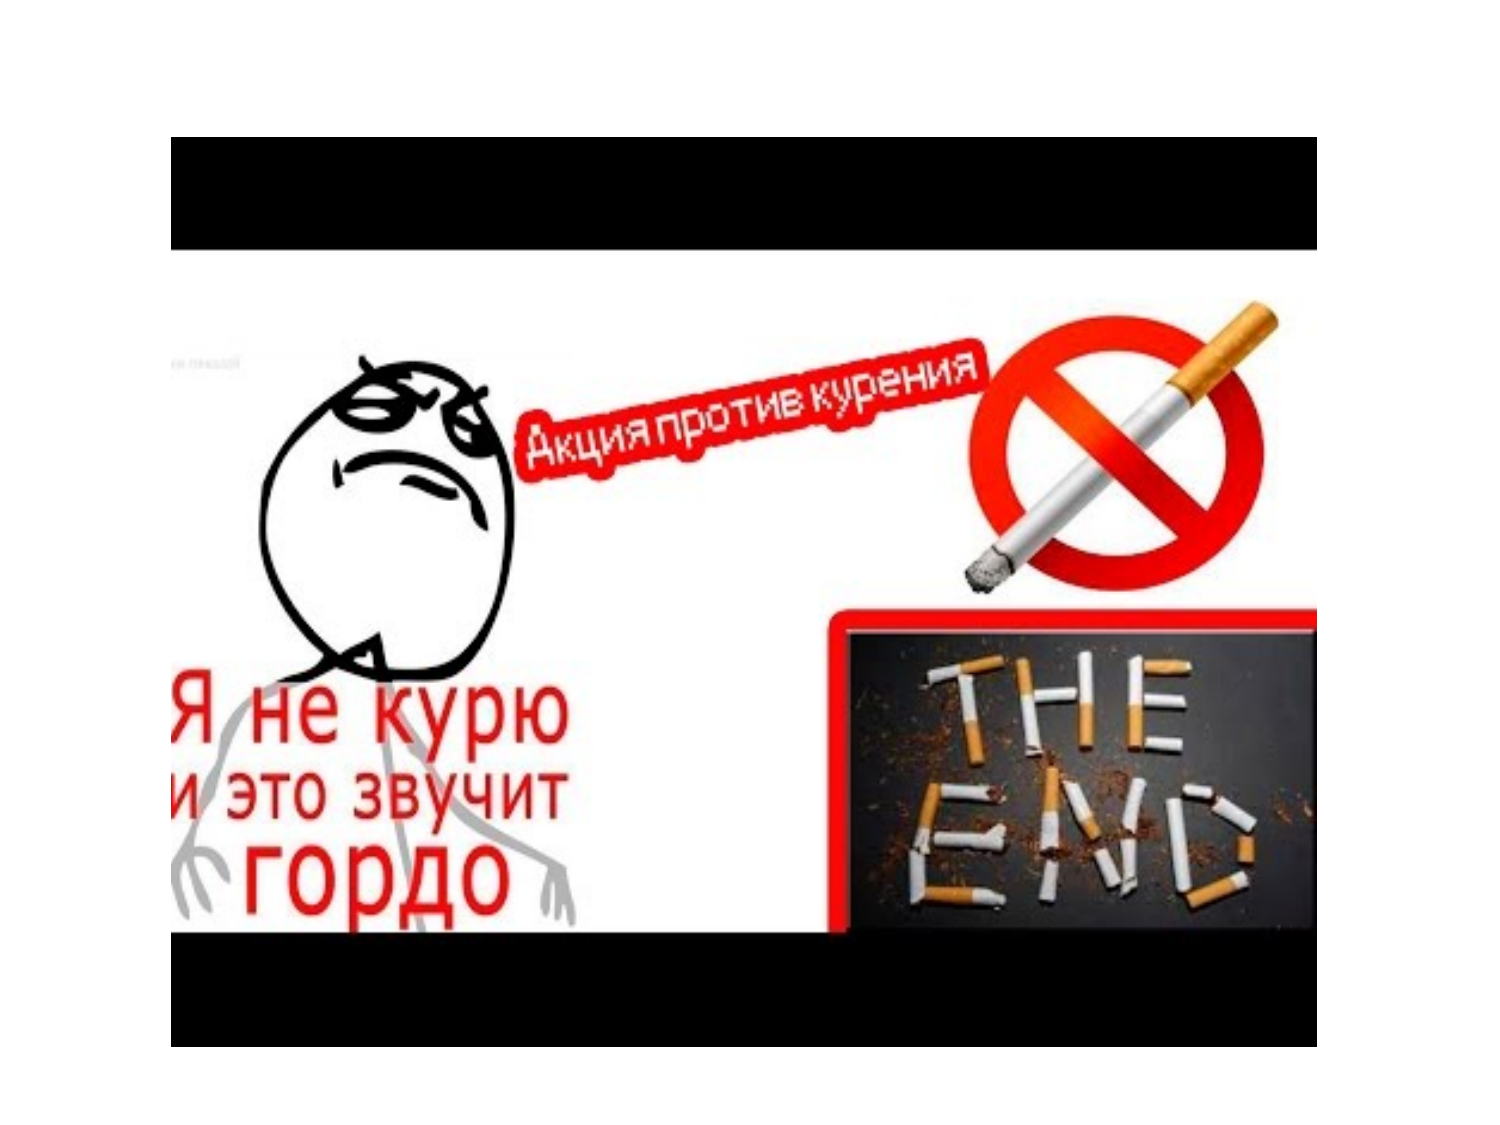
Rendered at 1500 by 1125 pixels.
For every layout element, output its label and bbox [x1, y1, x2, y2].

list [170, 136, 1318, 1047]
